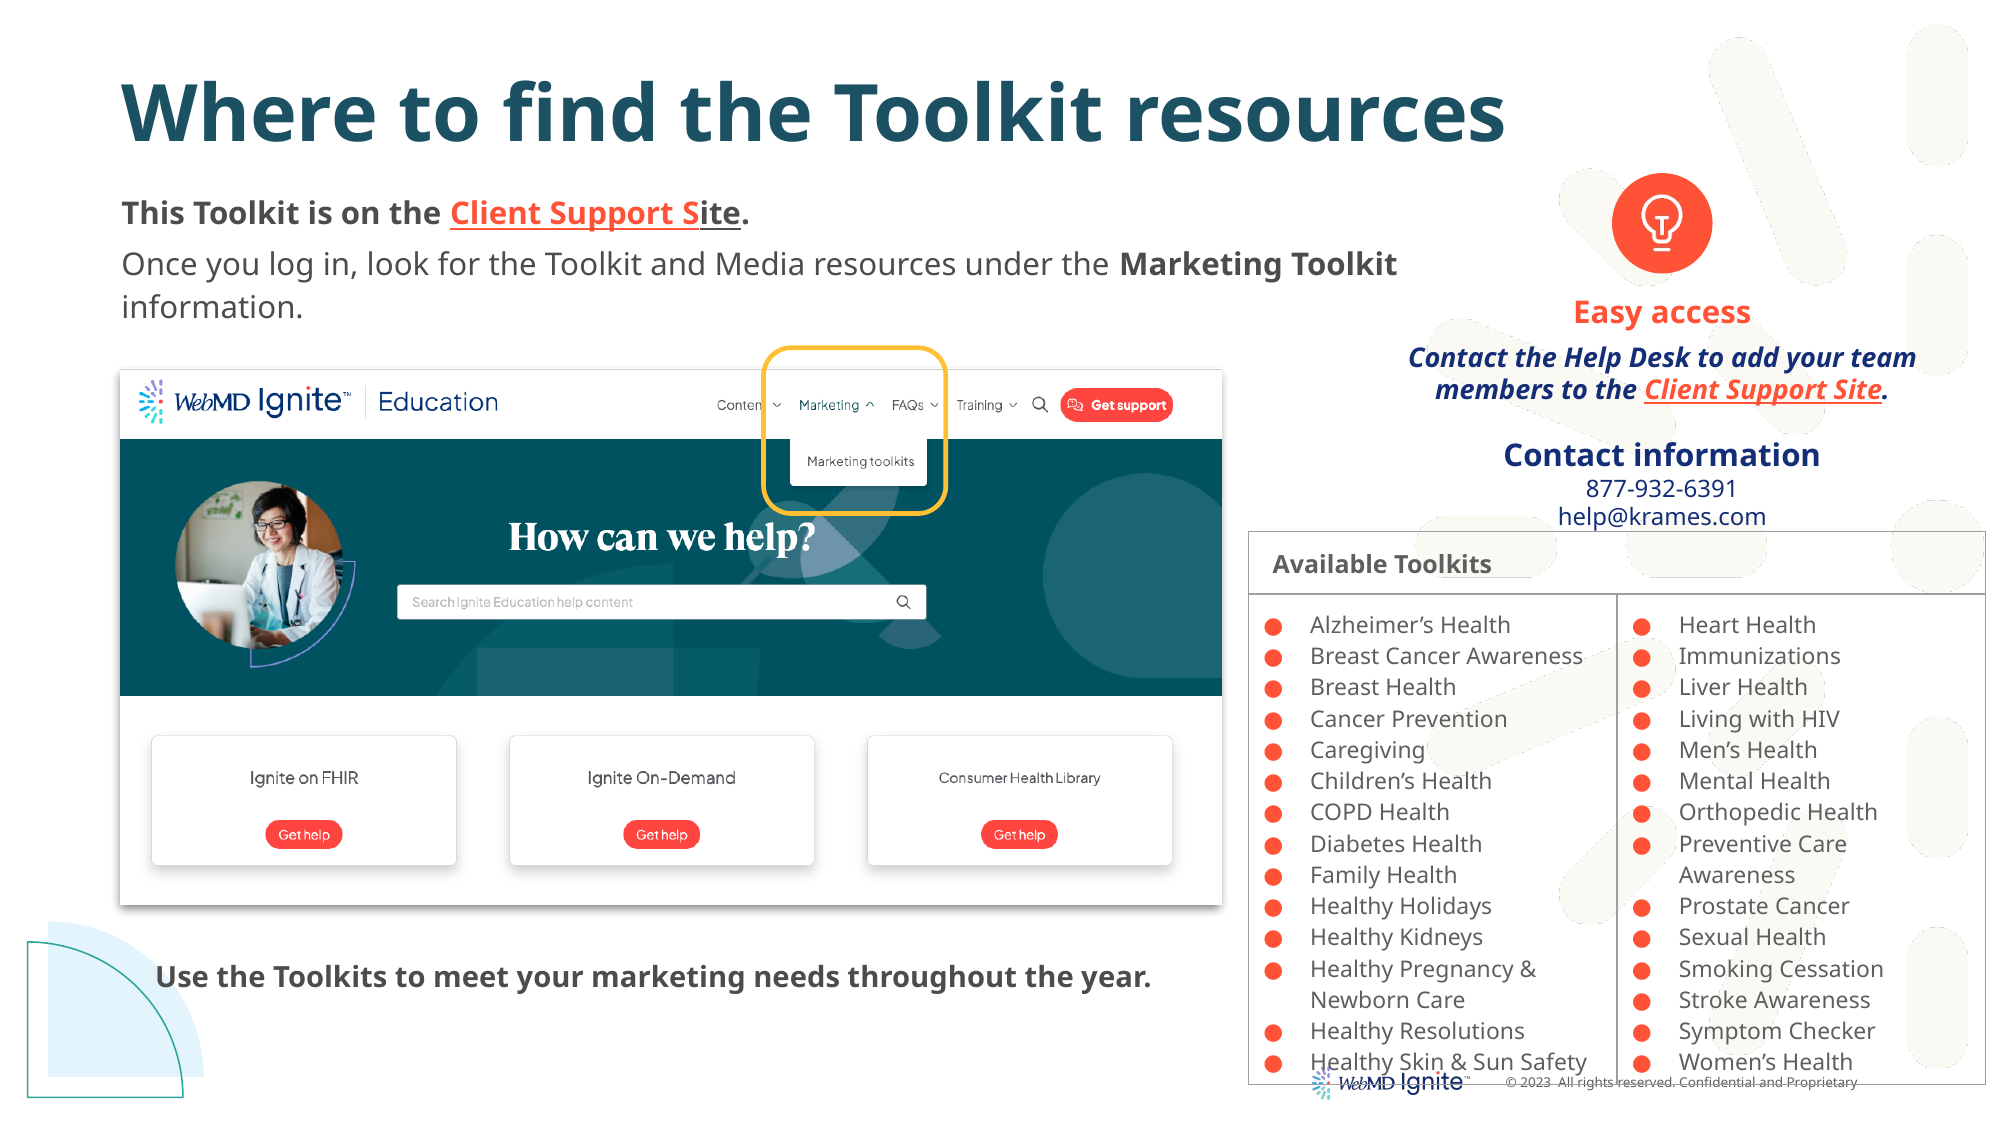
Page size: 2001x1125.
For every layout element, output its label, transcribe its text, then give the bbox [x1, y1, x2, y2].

text_box Use the Toolkits to meet your marketing needs throughout the year. [141, 952, 1174, 994]
text_box This Toolkit is on the Client Support Site. [121, 187, 1353, 237]
text_box Once you log in, look for the Toolkit and Media resources under the Marketing Toolkit information. [121, 238, 1473, 325]
picture [120, 368, 1222, 905]
title Where to find the Toolkit resources [121, 0, 1864, 166]
text_box Easy access Contact the Help Desk to add your team members to the Client Support Site. Contact information 877-932-6391 help@krames.com [1364, 277, 1961, 531]
picture [1308, 1085, 1474, 1103]
table_header Available Toolkits [1249, 532, 1985, 593]
table_cell Alzheimer’s Health Breast Cancer Awareness Breast Health Cancer Prevention Caregiving Children’s Health COPD Health Diabetes Health Family Health Healthy Holidays Healthy Kidneys Healthy Pregnancy & Newborn Care Healthy Resolutions Healthy Skin & Sun Safety [1249, 595, 1616, 1084]
table_cell Heart Health Immunizations Liver Health Living with HIV Men’s Health Mental Health Orthopedic Health Preventive Care Awareness Prostate Cancer Sexual Health Smoking Cessation Stroke Awareness Symptom Checker Women’s Health [1618, 595, 1985, 1084]
text_box [765, 347, 945, 366]
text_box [1611, 172, 1713, 274]
